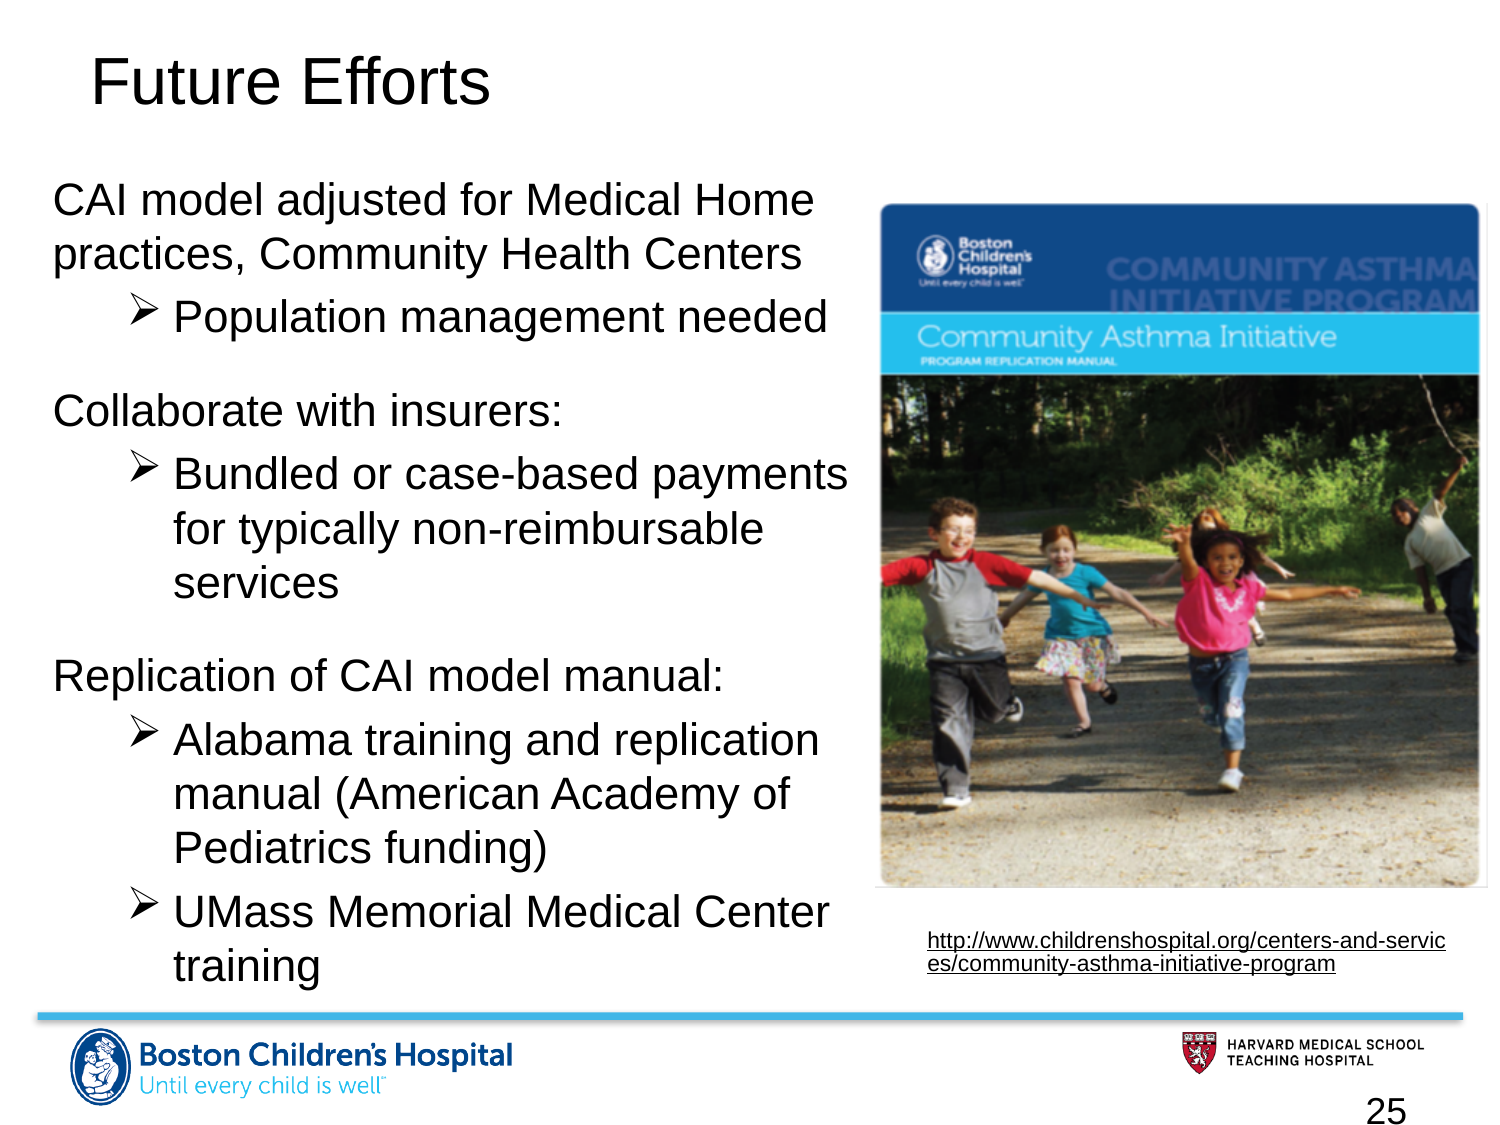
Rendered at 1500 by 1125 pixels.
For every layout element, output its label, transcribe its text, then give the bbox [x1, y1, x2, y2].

title Future Efforts [75, 0, 1425, 157]
slide_number 25 [1350, 1079, 1425, 1103]
picture [874, 202, 1488, 888]
list CAI model adjusted for Medical Home practices, Community Health Centers Population management needed Collaborate with insurers: Bundled or case-based payments for typically non-reimbursable services Replication of CAI model manual: Alabama training and replication manual (American Academy of Pediatrics funding) UMass Memorial Medical Center training [37, 162, 875, 1000]
text_box http://www.childrenshospital.org/centers-and-services/community-asthma-initiative-program [912, 918, 1463, 988]
picture [60, 1023, 519, 1111]
picture [1181, 1030, 1425, 1075]
